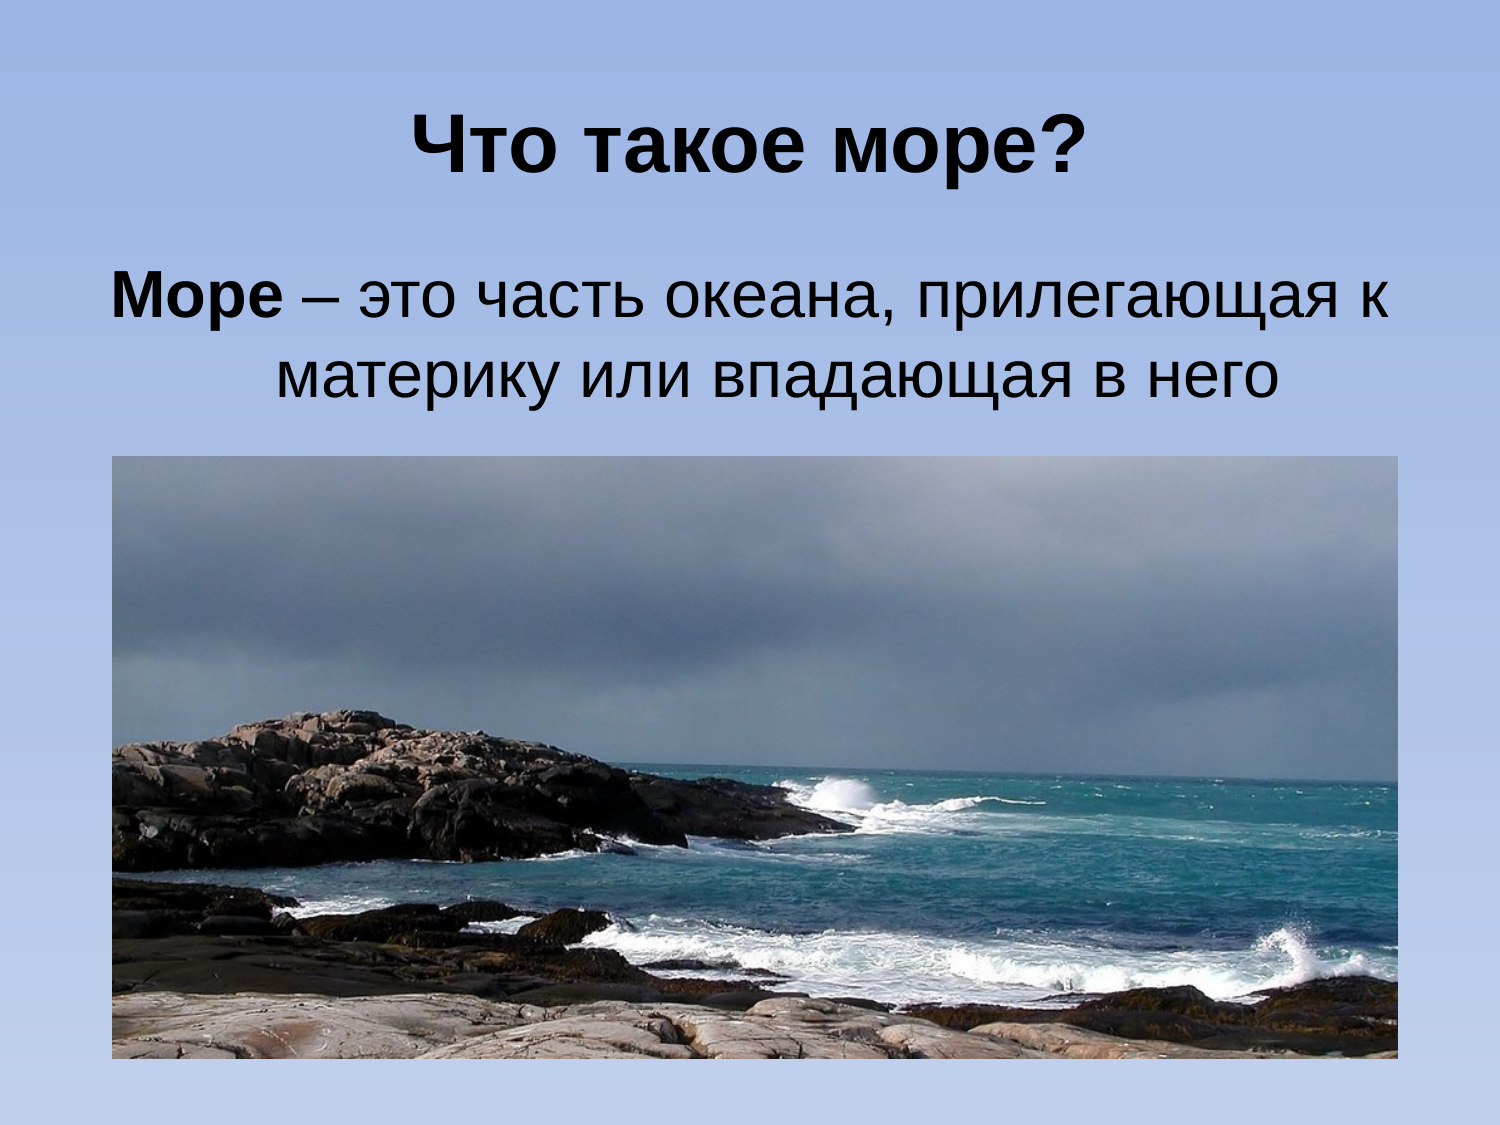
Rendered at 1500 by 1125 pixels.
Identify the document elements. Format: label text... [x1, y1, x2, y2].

title Что такое море? [75, 45, 1425, 233]
list Море – это часть океана, прилегающая к материку или впадающая в него [75, 243, 1425, 449]
picture [111, 455, 1398, 1059]
